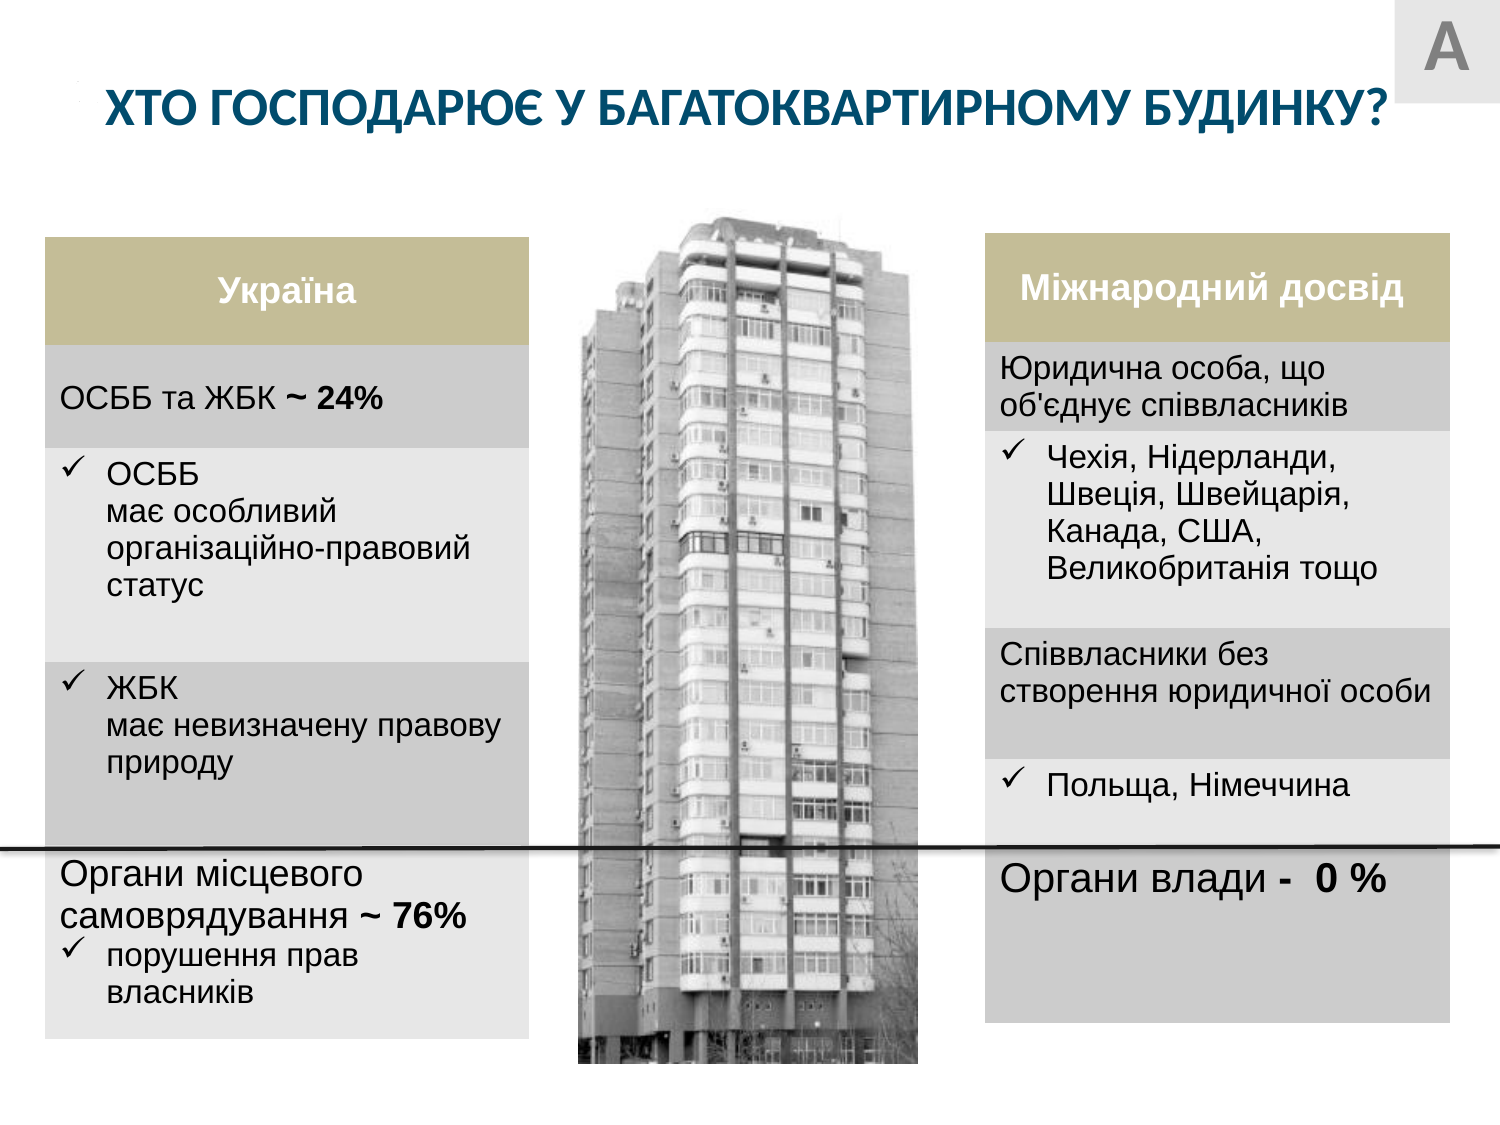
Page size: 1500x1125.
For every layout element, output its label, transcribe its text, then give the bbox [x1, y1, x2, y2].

table_cell Співвласники без створення юридичної особи [985, 628, 1450, 759]
table_cell ЖБК має невизначену правову природу [45, 662, 529, 843]
table_cell Юридична особа, що об'єднує співвласників [985, 342, 1450, 431]
title ХТО Господарює У БАГАТОКВАРТИРНОМУ БУДИНКУ? [55, 18, 1441, 188]
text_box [0, 846, 1500, 850]
table_cell ОСББ та ЖБК ~ 24% [45, 345, 529, 448]
picture [578, 850, 918, 1064]
table_cell Органи влади - 0 % [985, 857, 1450, 1023]
table_cell ОСББ має особливий організаційно-правовий статус [45, 448, 529, 662]
text_box А [1394, 0, 1500, 104]
table_cell Органи місцевого самоврядування ~ 76% порушення прав власників [45, 858, 529, 1039]
table_header Україна [45, 237, 529, 345]
table_cell Чехія, Нідерланди, Швеція, Швейцарія, Канада, США, Великобританія тощо [985, 431, 1450, 628]
picture [578, 208, 918, 846]
table_header Міжнародний досвід [985, 233, 1450, 342]
table_cell Польща, Німеччина [985, 759, 1450, 843]
